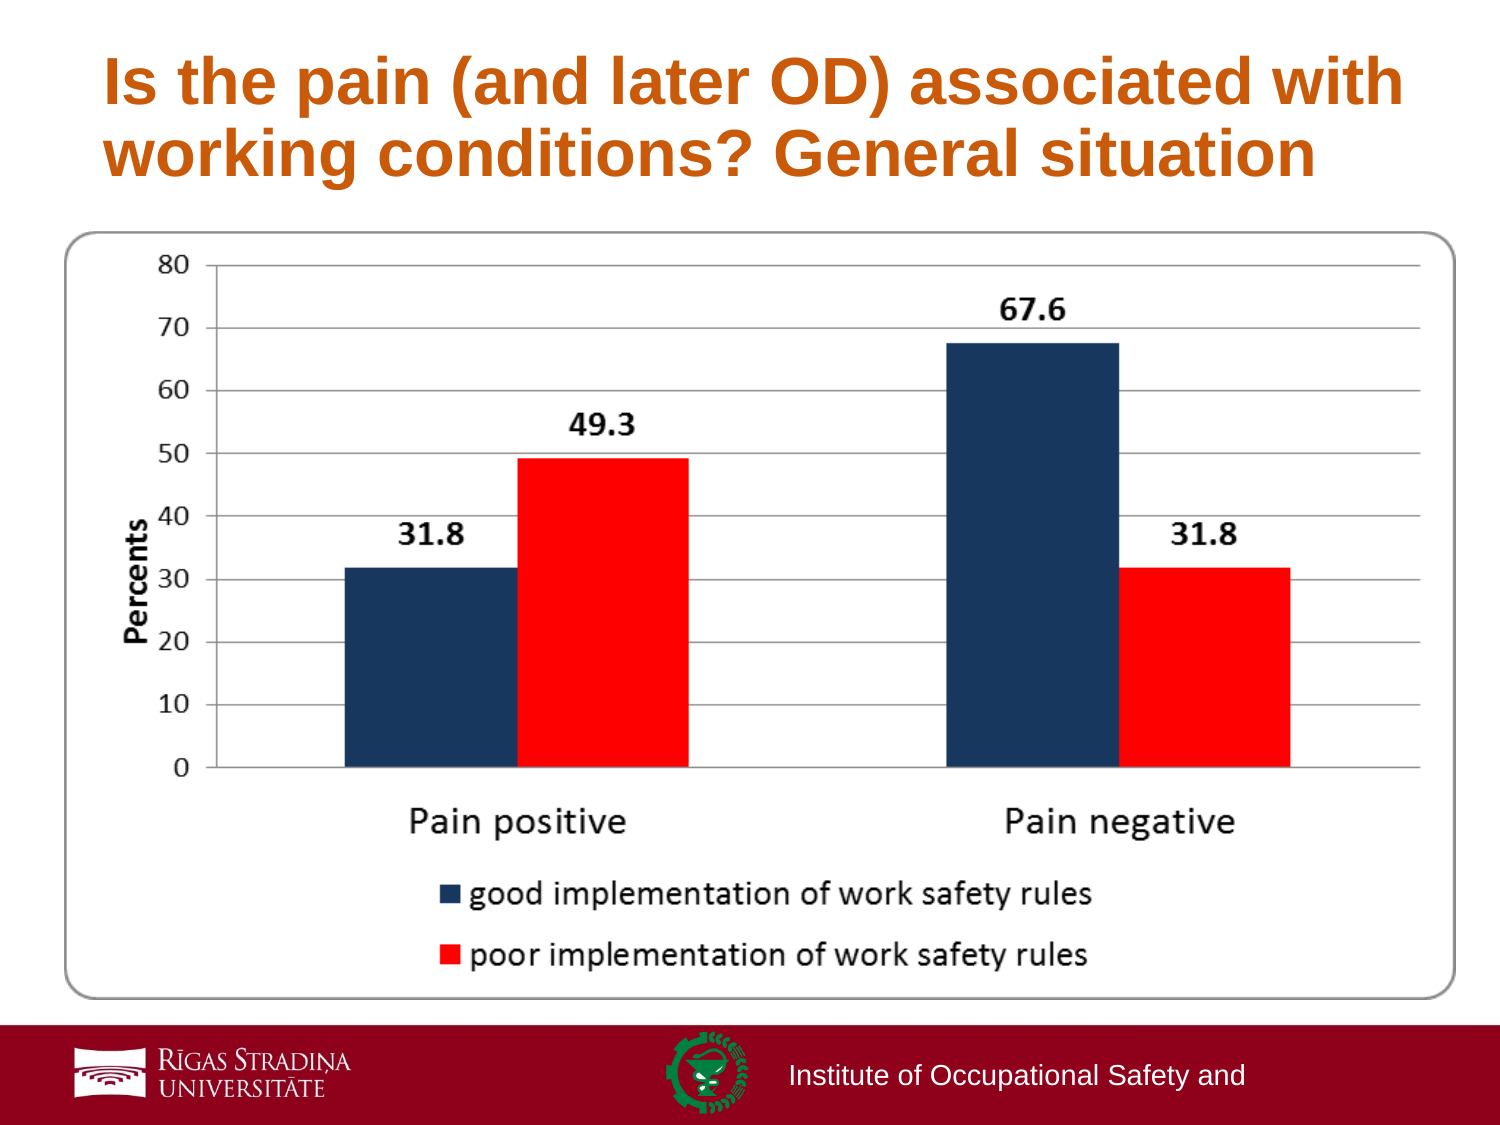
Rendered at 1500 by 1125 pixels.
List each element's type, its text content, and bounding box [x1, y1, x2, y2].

title Is the pain (and later OD) associated with working conditions? General situation [88, 30, 1456, 207]
picture [0, 0, 1500, 1125]
